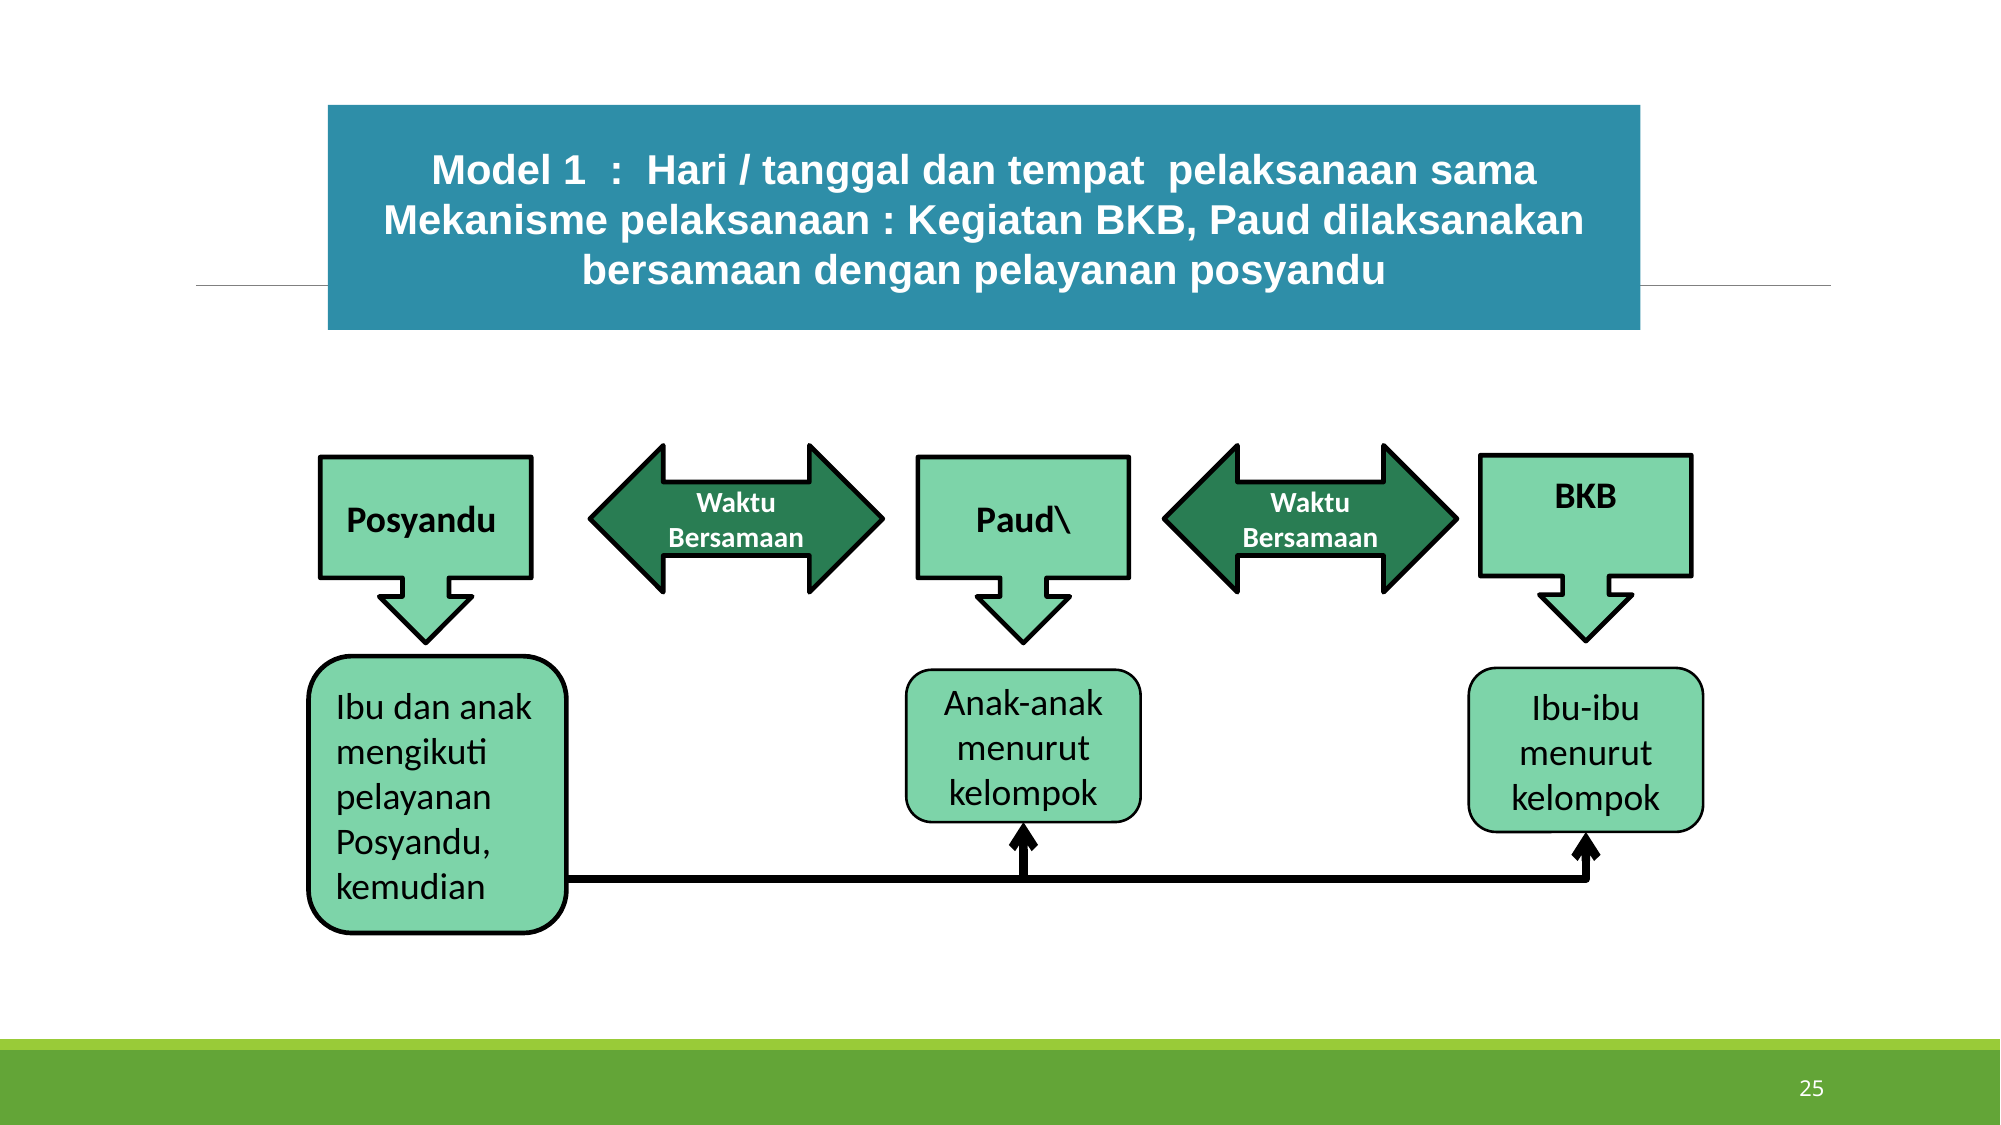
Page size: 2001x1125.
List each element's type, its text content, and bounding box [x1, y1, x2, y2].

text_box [565, 831, 1587, 880]
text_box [565, 821, 1024, 830]
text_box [308, 444, 1704, 934]
slide_number 25 [1624, 1059, 1840, 1120]
text_box Model 1 : Hari / tanggal dan tempat pelaksanaan sama Mekanisme pelaksanaan : Kegiatan BKB, Paud dilaksanakan bersamaan dengan pelayanan posyandu [327, 104, 1641, 330]
